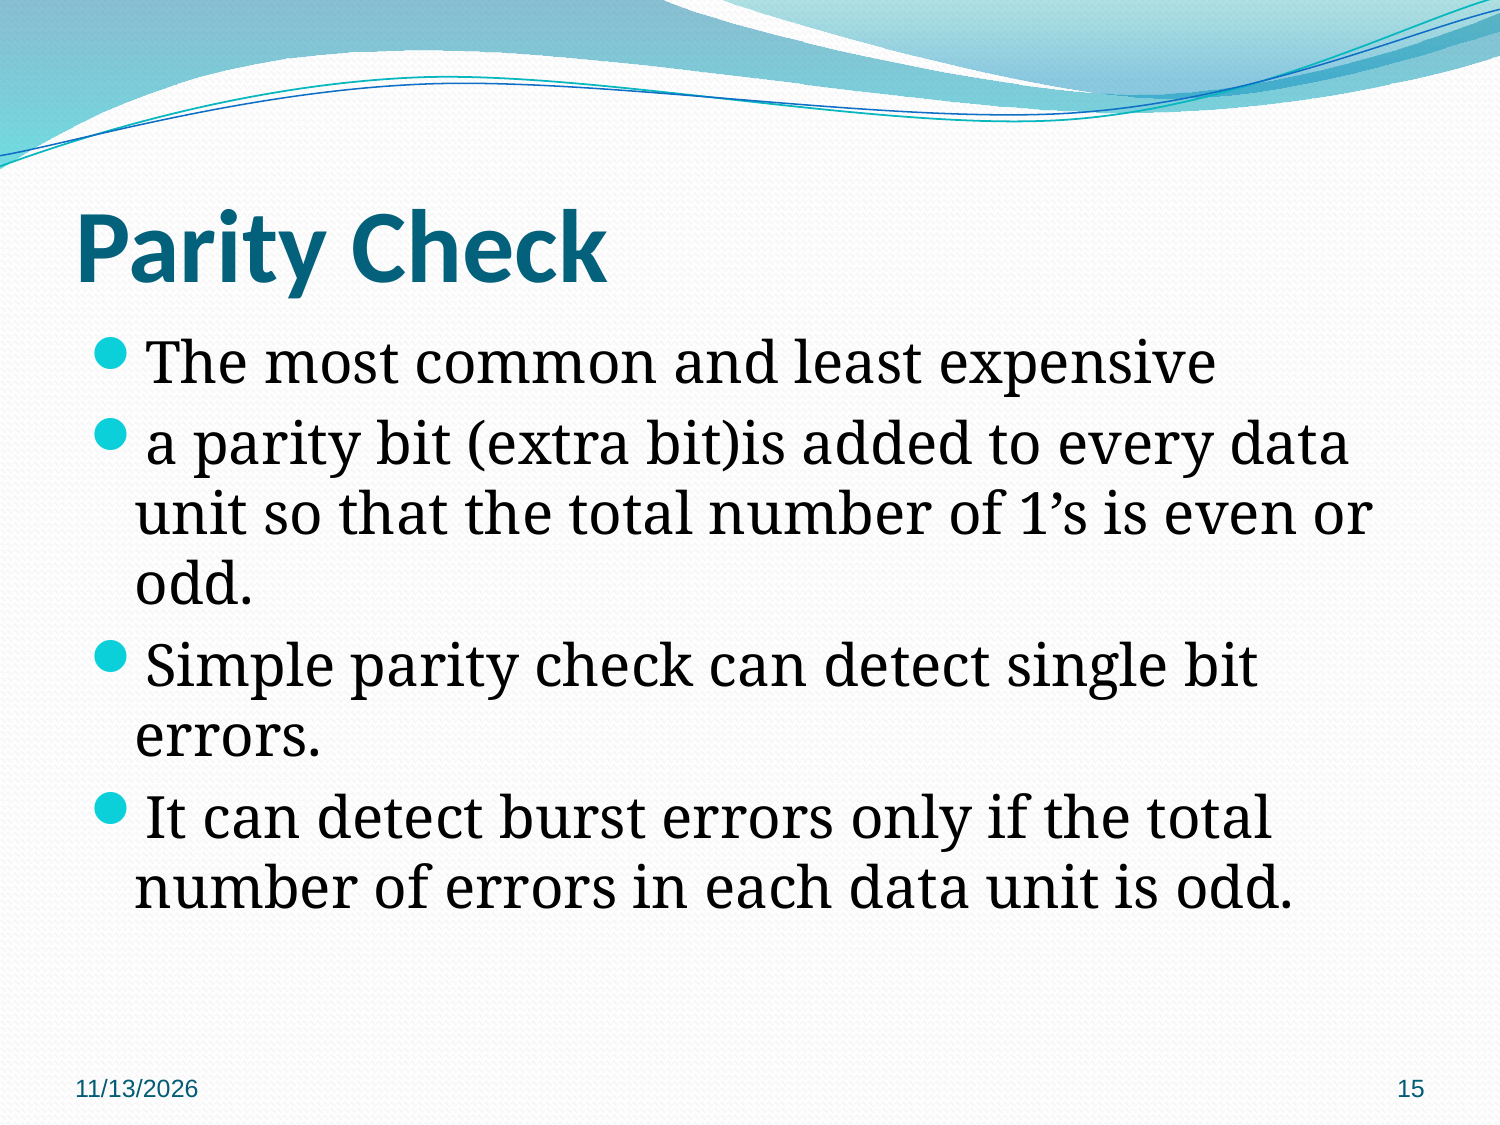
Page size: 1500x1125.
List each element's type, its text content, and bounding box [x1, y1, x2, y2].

title Parity Check [75, 115, 1425, 303]
list The most common and least expensive a parity bit (extra bit)is added to every data unit so that the total number of 1’s is even or odd. Simple parity check can detect single bit errors. It can detect burst errors only if the total number of errors in each data unit is odd. [75, 317, 1425, 1038]
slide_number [75, 1042, 425, 1103]
slide_number 15 [1299, 1042, 1425, 1103]
